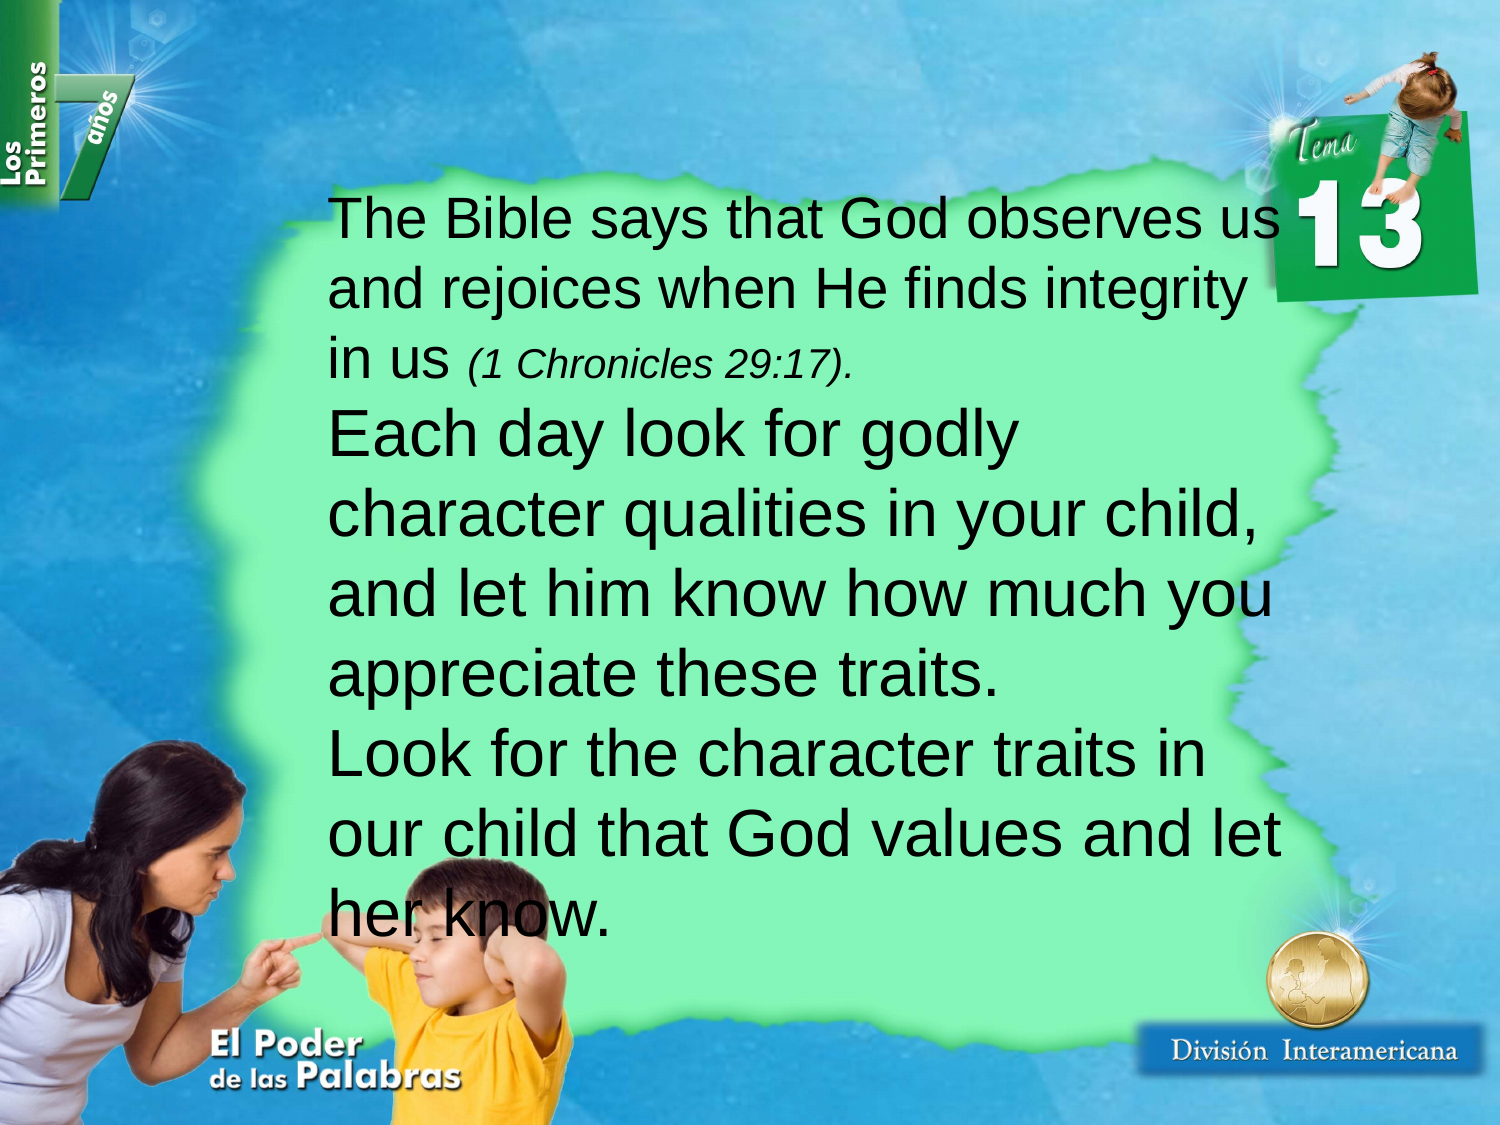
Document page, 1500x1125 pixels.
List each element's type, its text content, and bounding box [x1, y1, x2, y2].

picture [0, 0, 1500, 1125]
text_box The Bible says that God observes us and rejoices when He finds integrity in us (1 Chronicles 29:17). Each day look for godly character qualities in your child, and let him know how much you appreciate these traits. Look for the character traits in our child that God values and let her know. [312, 172, 1317, 958]
